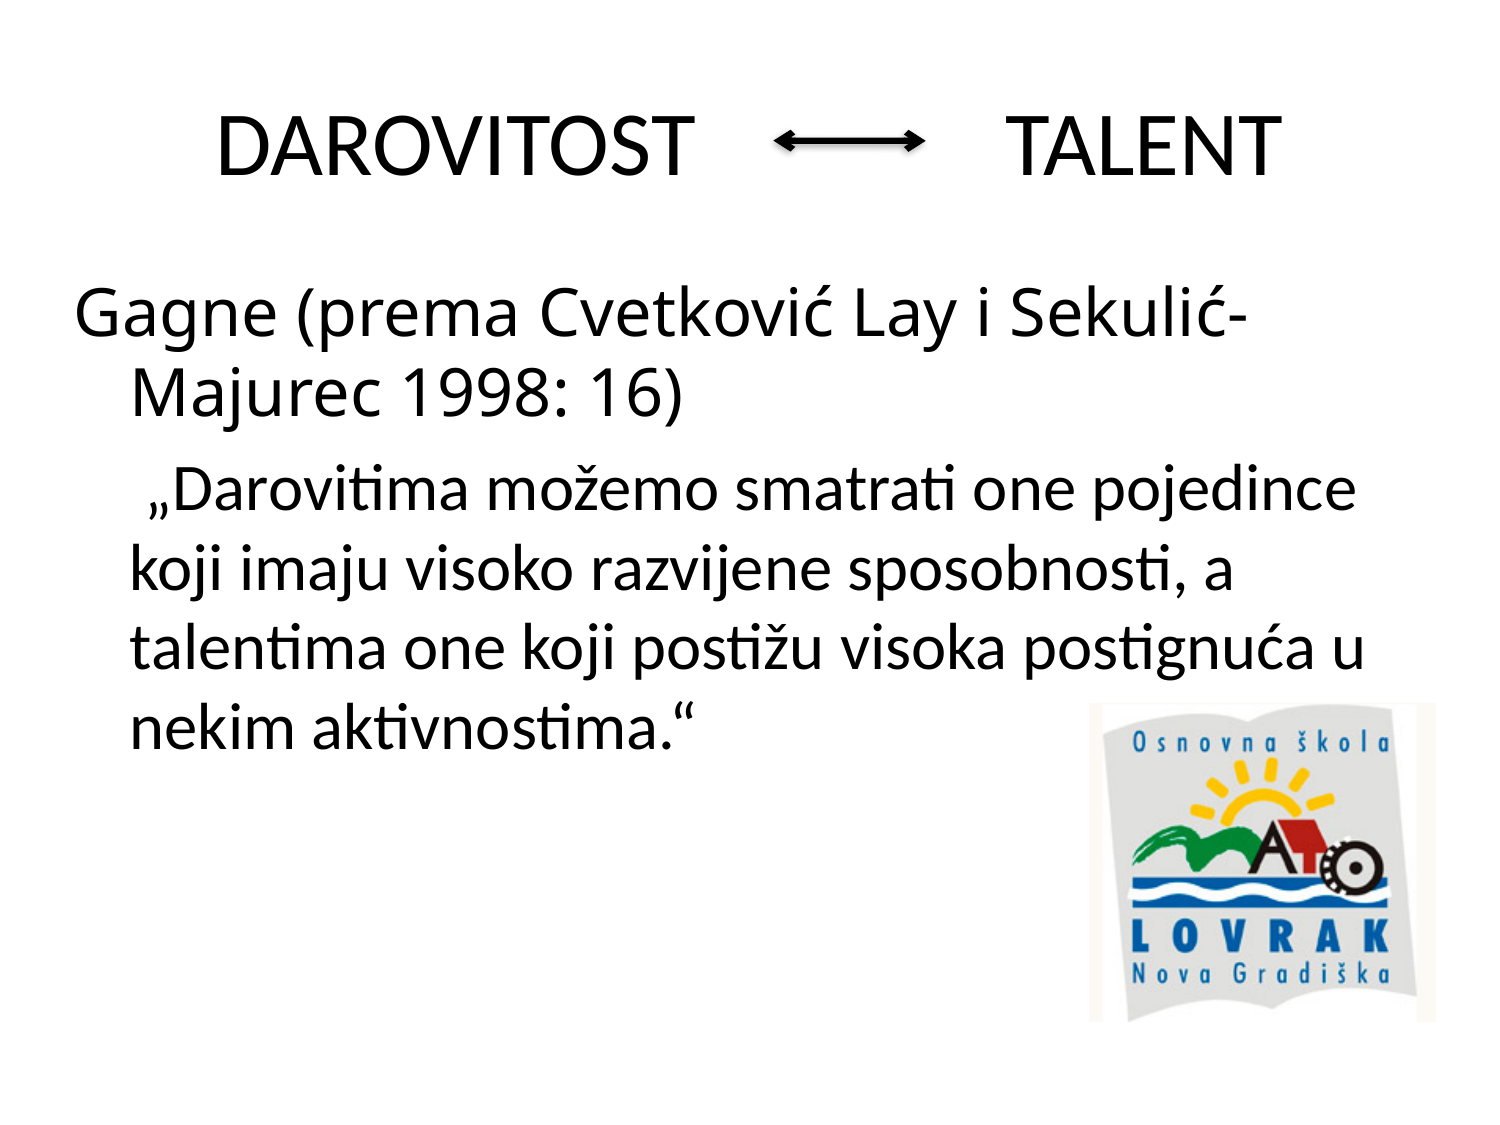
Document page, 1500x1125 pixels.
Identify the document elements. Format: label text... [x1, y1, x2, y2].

title DAROVITOST TALENT [75, 45, 1425, 233]
list Gagne (prema Cvetković Lay i Sekulić-Majurec 1998: 16) „Darovitima možemo smatrati one pojedince koji imaju visoko razvijene sposobnosti, a talentima one koji postižu visoka postignuća u nekim aktivnostima.“ [58, 262, 1425, 1005]
picture [1089, 702, 1436, 1023]
